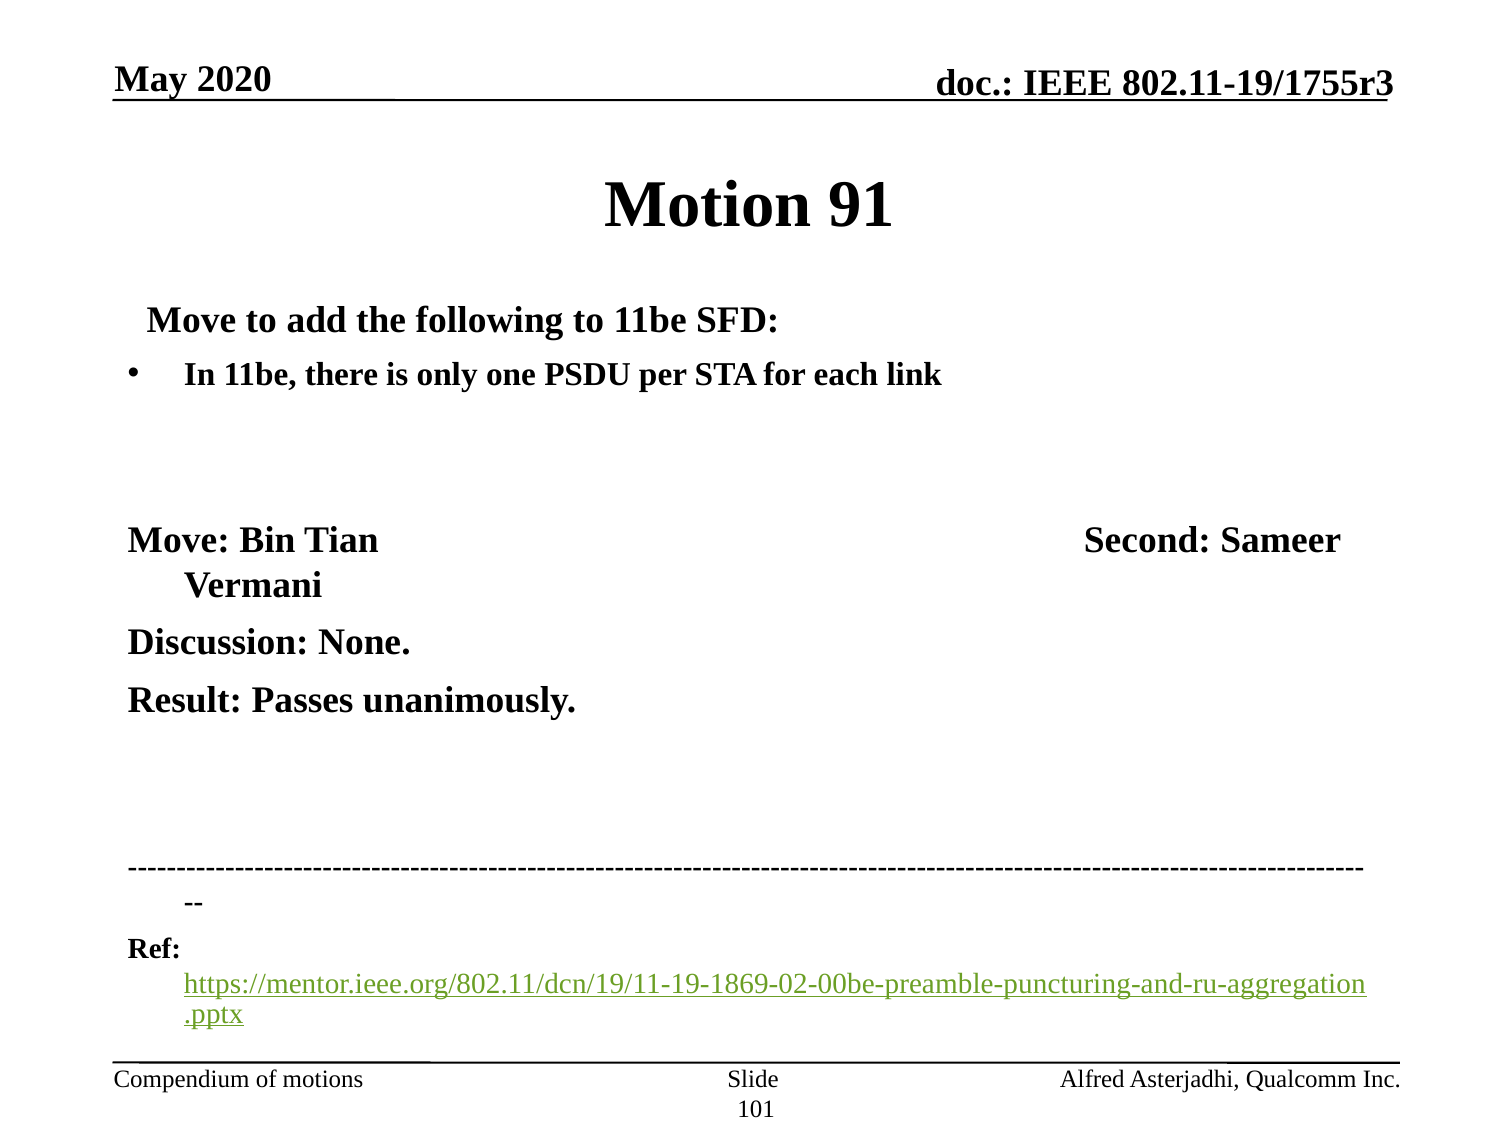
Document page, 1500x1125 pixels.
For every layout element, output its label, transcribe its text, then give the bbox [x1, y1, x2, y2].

slide_number Slide 101 [712, 1061, 800, 1123]
title Motion 91 [112, 112, 1388, 286]
footer Alfred Asterjadhi, Qualcomm Inc. [878, 1061, 1402, 1093]
list Move to add the following to 11be SFD: In 11be, there is only one PSDU per STA for each link Move: Bin Tian Second: Sameer Vermani Discussion: None. Result: Passes unanimously. --------------------------------------------------------------------------------------------------------------------------------- Ref: https://mentor.ieee.org/802.11/dcn/19/11-19-1869-02-00be-preamble-puncturing-and-ru-aggregation.pptx [112, 286, 1388, 1071]
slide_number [114, 54, 423, 100]
